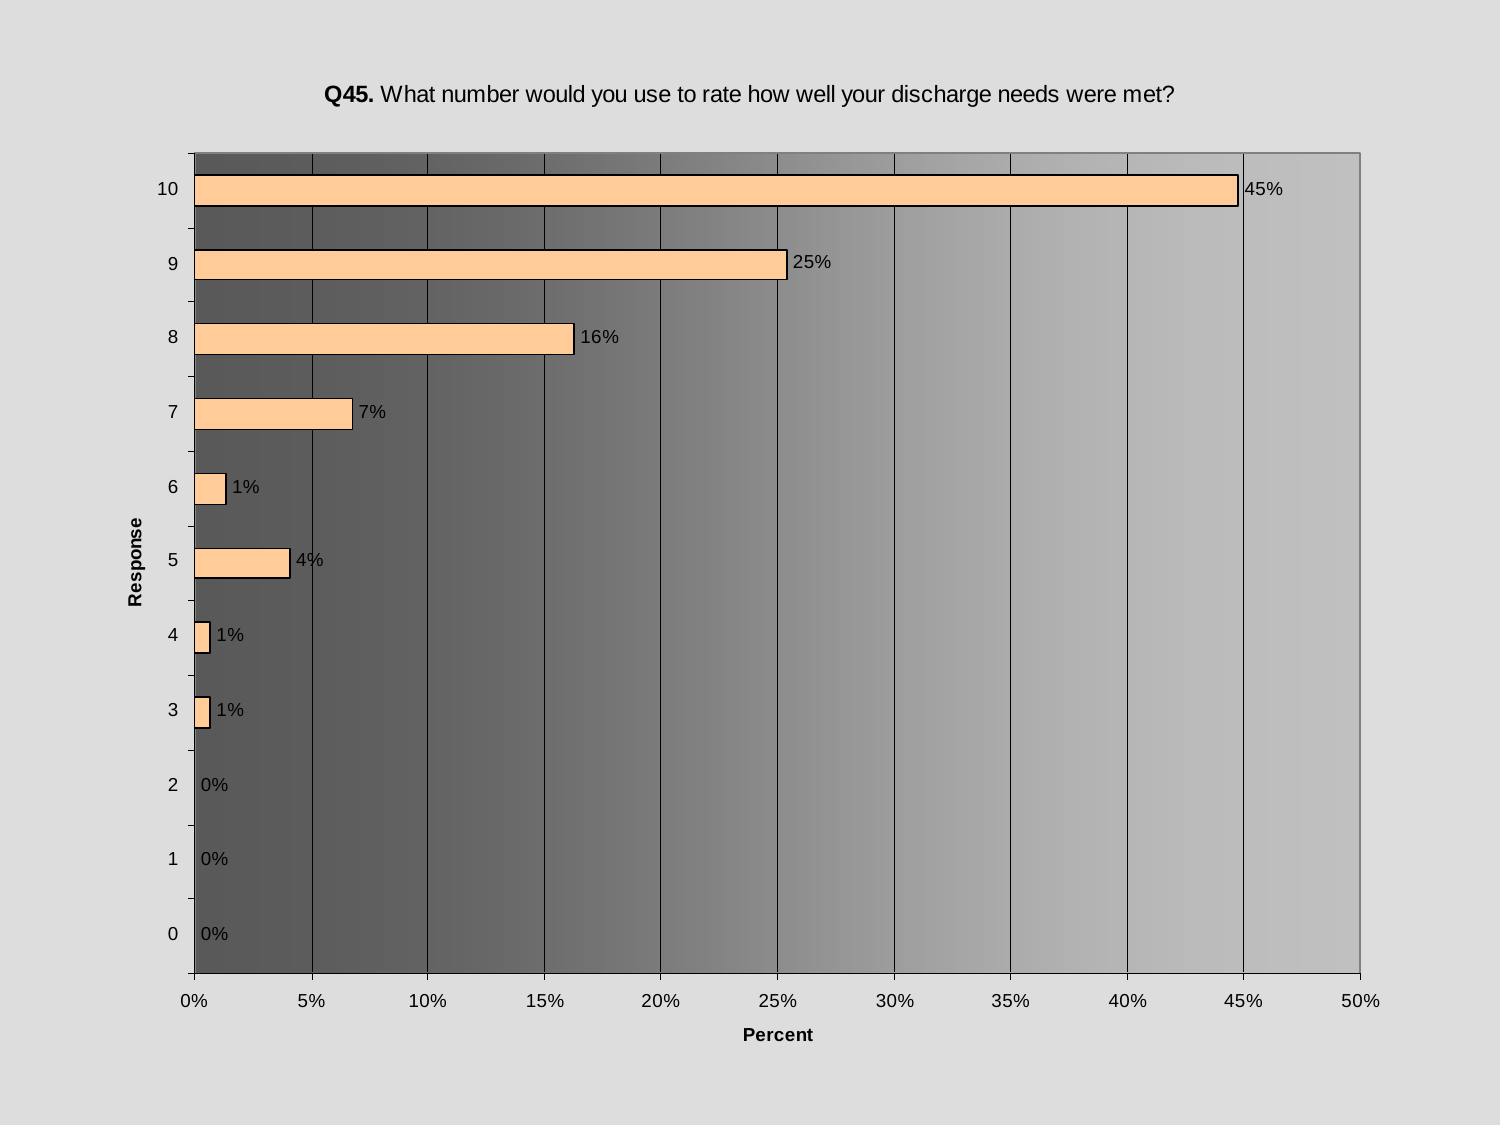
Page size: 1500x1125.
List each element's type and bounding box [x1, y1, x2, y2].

text_box [94, 45, 1406, 1080]
